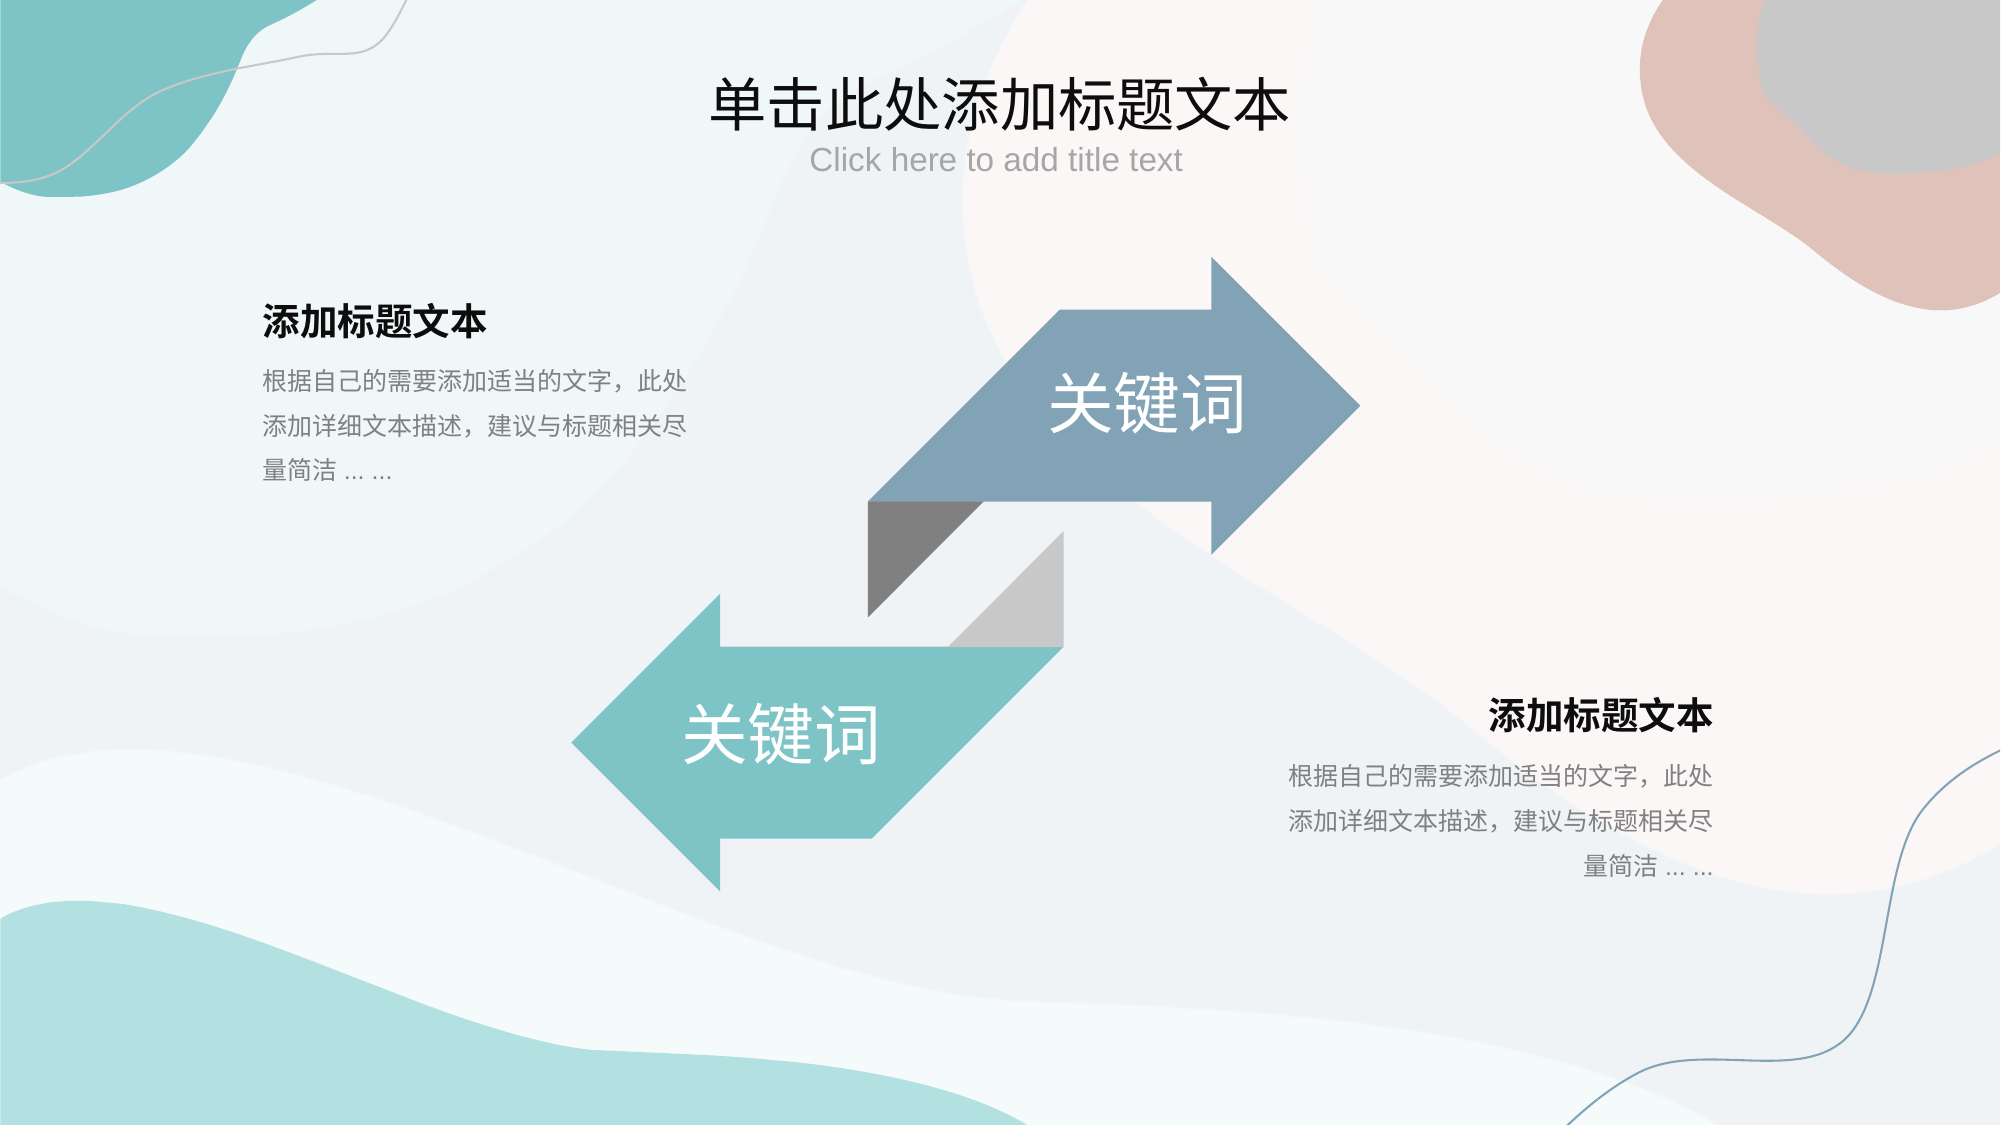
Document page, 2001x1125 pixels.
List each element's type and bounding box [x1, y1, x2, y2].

text_box [247, 290, 717, 490]
text_box [867, 256, 1361, 618]
text_box [571, 530, 1064, 892]
text_box [1260, 685, 1729, 886]
text_box [639, 60, 1361, 187]
